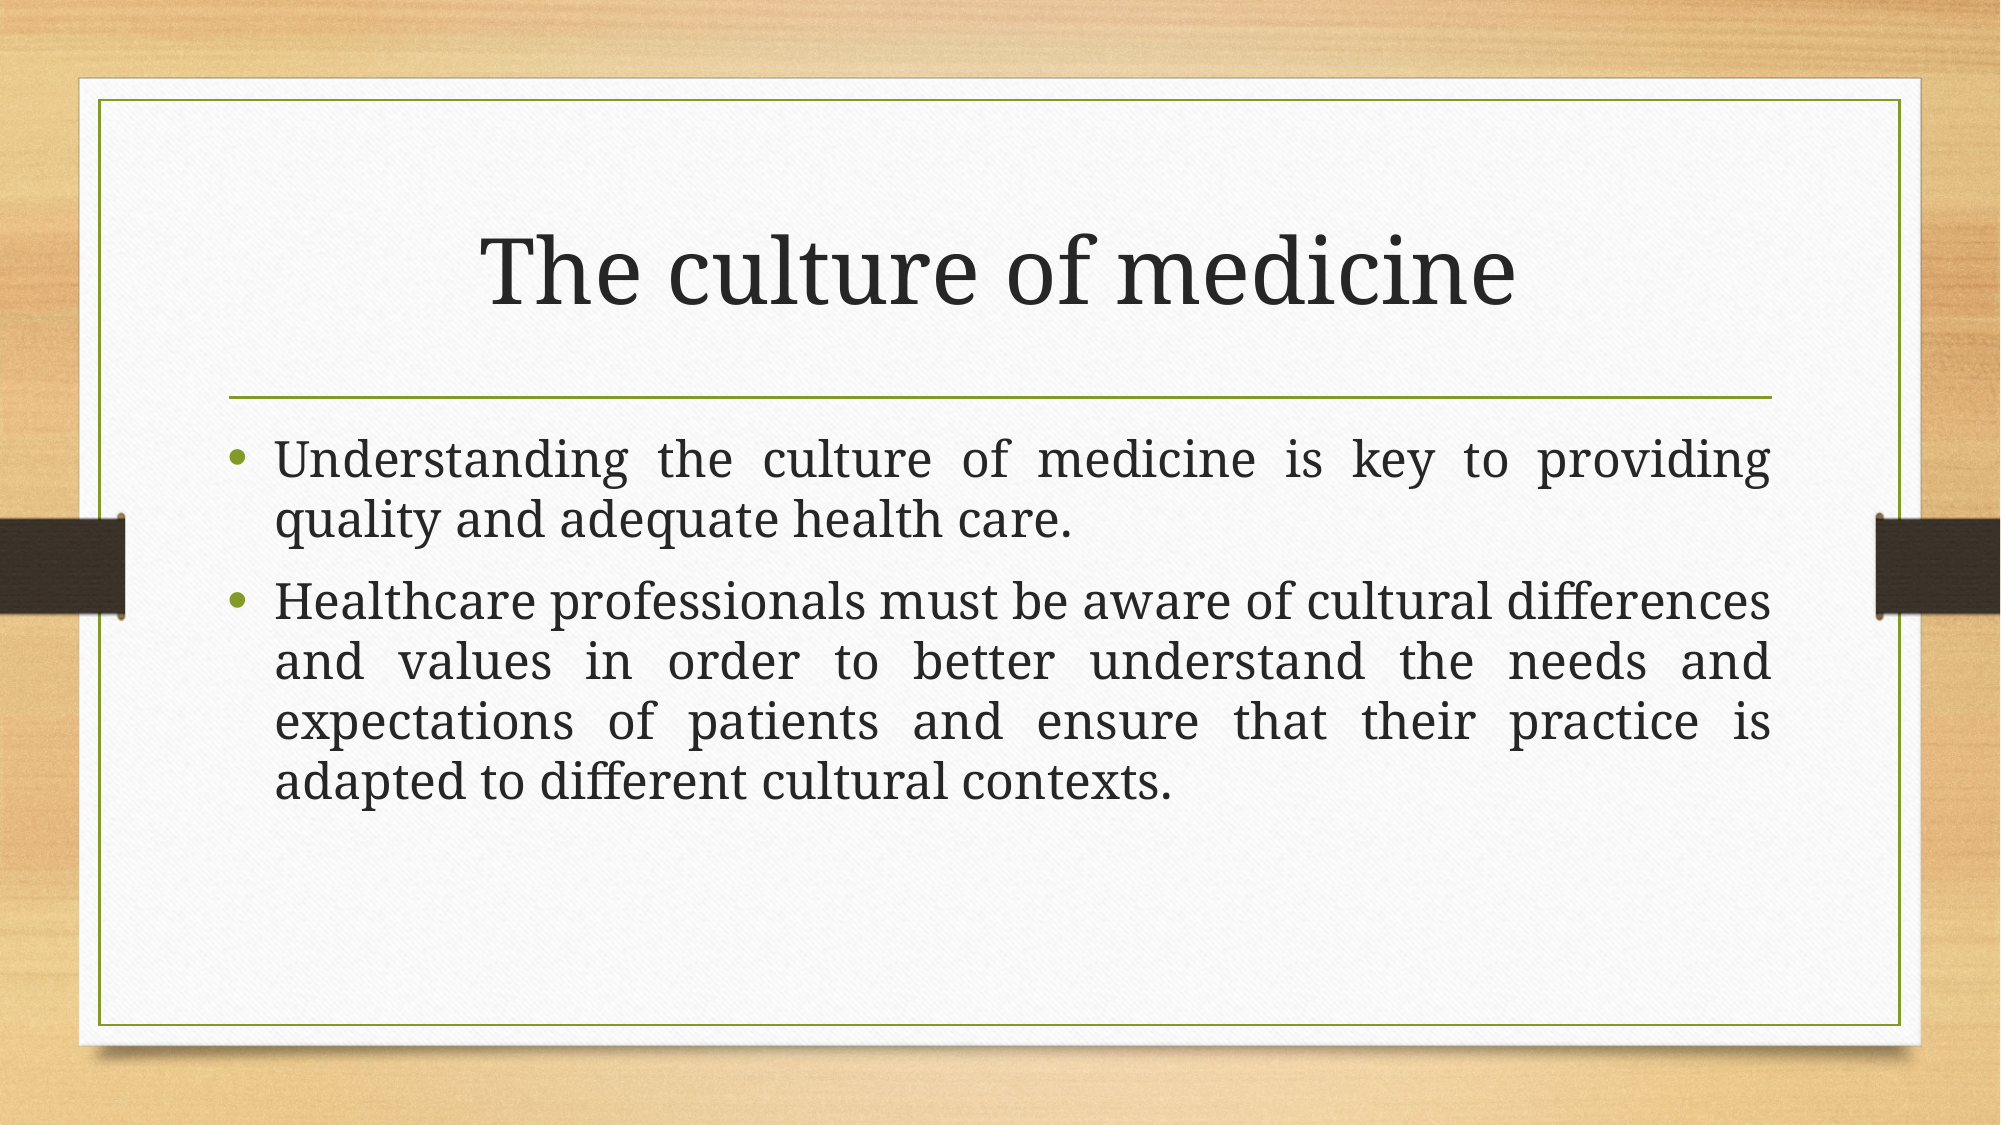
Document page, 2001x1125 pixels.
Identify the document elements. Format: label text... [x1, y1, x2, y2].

list Understanding the culture of medicine is key to providing quality and adequate health care. Healthcare professionals must be aware of cultural differences and values in order to better understand the needs and expectations of patients and ensure that their practice is adapted to different cultural contexts. [212, 419, 1788, 964]
title The culture of medicine [212, 161, 1788, 375]
picture [0, 0, 2001, 1125]
